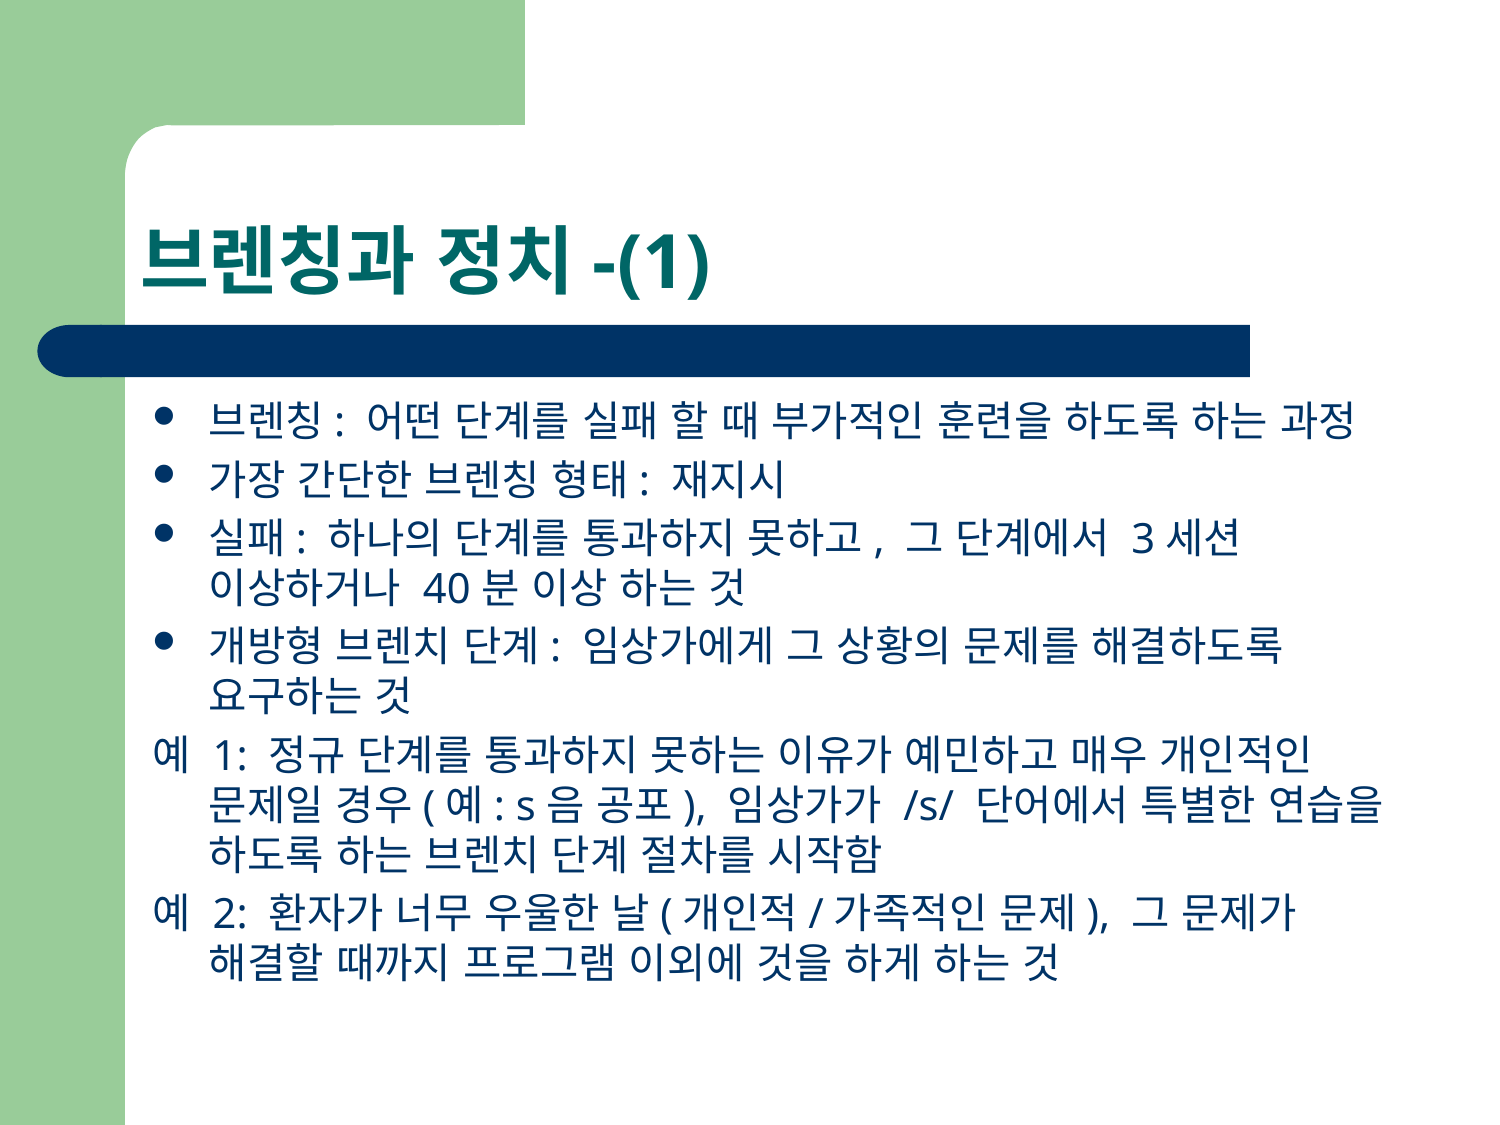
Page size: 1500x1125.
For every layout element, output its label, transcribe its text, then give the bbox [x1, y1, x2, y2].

title 브렌칭과 정치-(1) [124, 124, 1426, 313]
list 브렌칭: 어떤 단계를 실패 할 때 부가적인 훈련을 하도록 하는 과정 가장 간단한 브렌칭 형태: 재지시 실패: 하나의 단계를 통과하지 못하고, 그 단계에서 3세션 이상하거나 40분 이상 하는 것 개방형 브렌치 단계: 임상가에게 그 상황의 문제를 해결하도록 요구하는 것 예 1: 정규 단계를 통과하지 못하는 이유가 예민하고 매우 개인적인 문제일 경우(예: s음 공포), 임상가가 /s/ 단어에서 특별한 연습을 하도록 하는 브렌치 단계 절차를 시작함 예 2: 환자가 너무 우울한 날(개인적/가족적인 문제), 그 문제가 해결할 때까지 프로그램 이외에 것을 하게 하는 것 [137, 387, 1400, 999]
